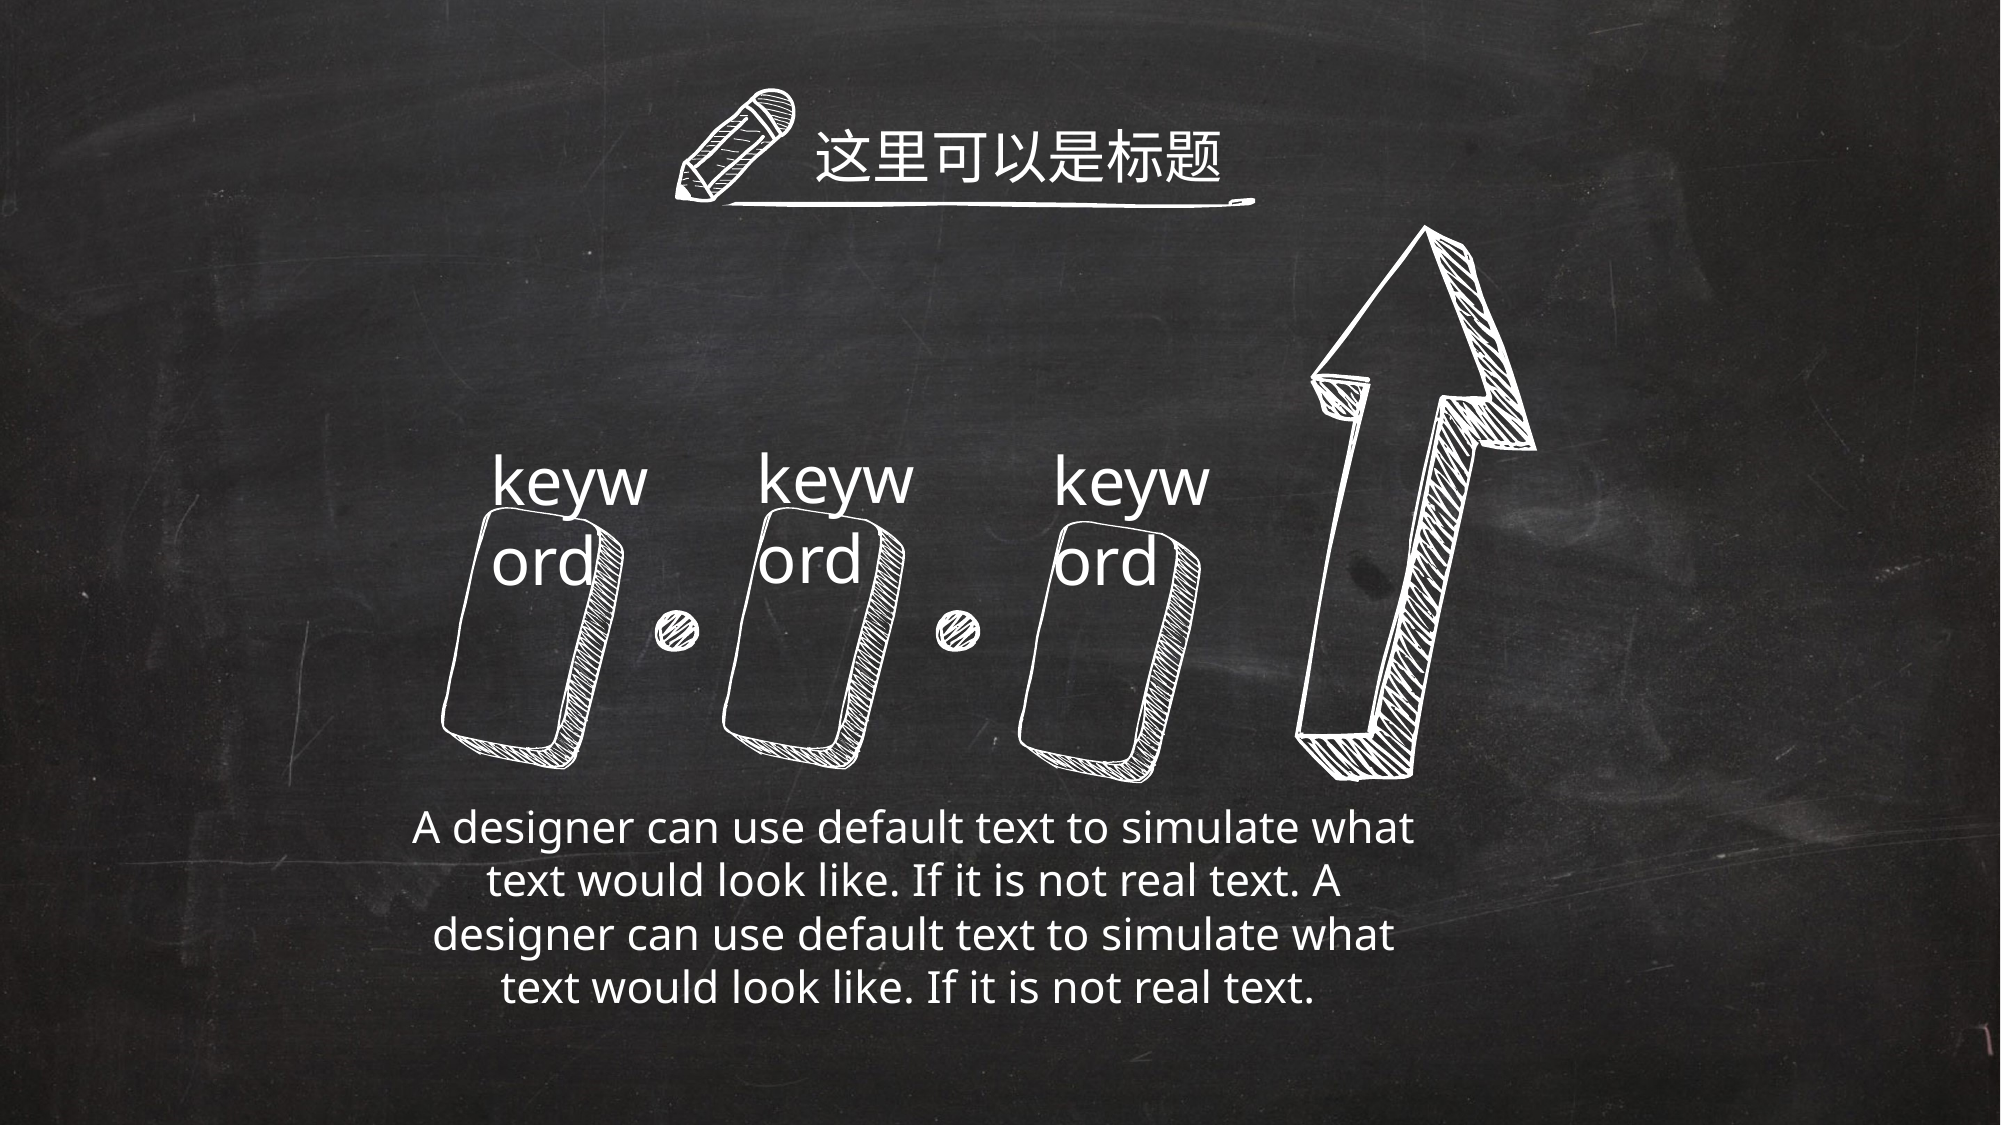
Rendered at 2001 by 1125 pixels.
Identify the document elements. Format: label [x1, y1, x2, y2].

picture [0, 0, 2001, 1125]
text_box [675, 88, 1285, 208]
text_box [377, 226, 1524, 948]
